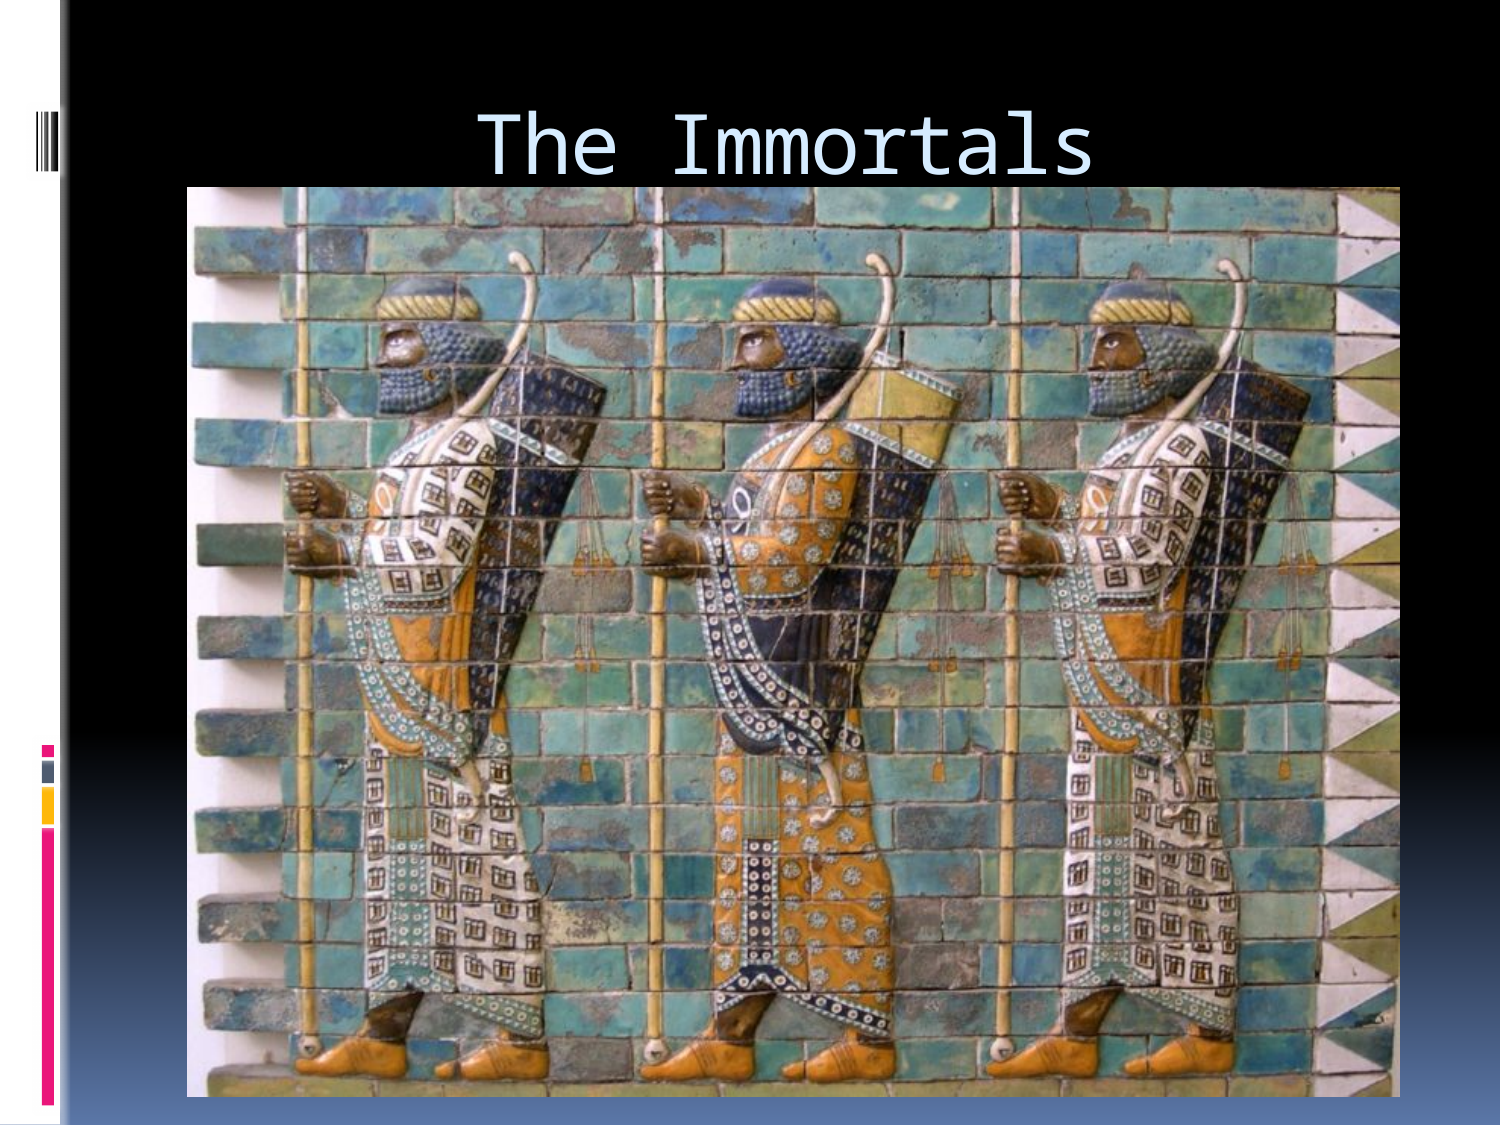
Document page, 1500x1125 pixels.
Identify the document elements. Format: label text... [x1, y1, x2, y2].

picture [186, 187, 1401, 1098]
title The Immortals [150, 83, 1425, 234]
